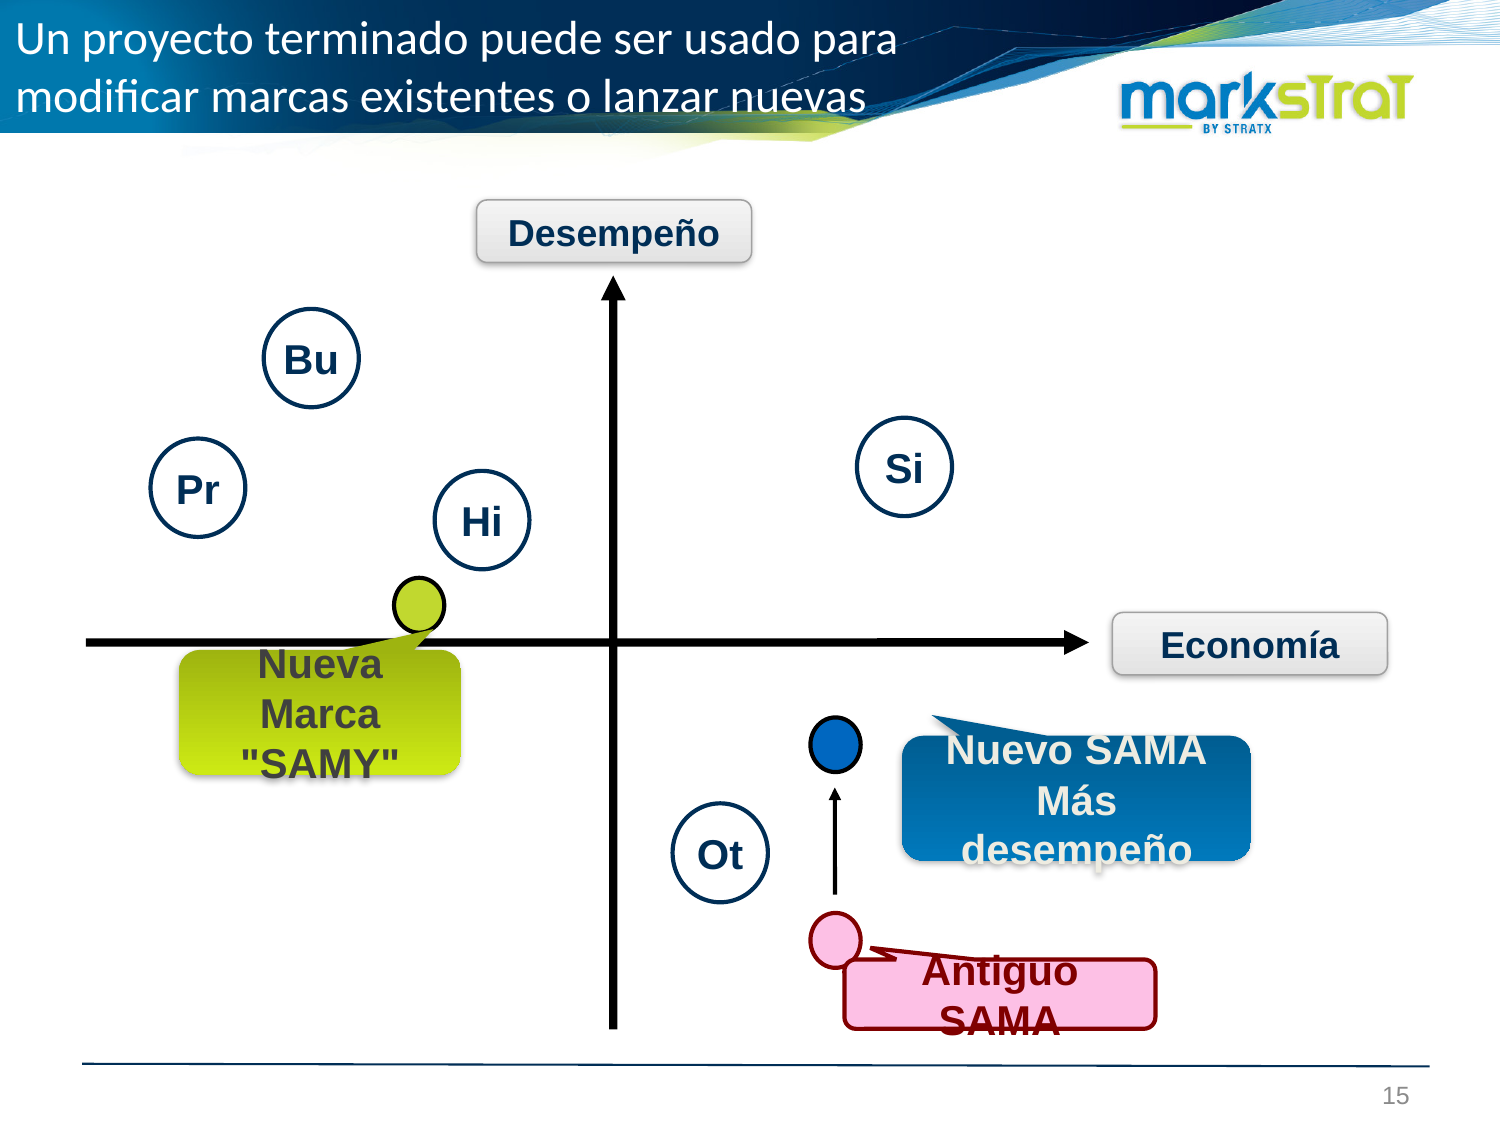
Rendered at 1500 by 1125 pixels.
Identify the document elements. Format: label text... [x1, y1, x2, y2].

text_box Desempeño [475, 199, 753, 264]
text_box Si [856, 417, 953, 517]
text_box Bu [263, 308, 359, 408]
picture [0, 0, 1500, 1125]
text_box [394, 577, 445, 632]
text_box Antiguo SAMA [844, 947, 1156, 1029]
text_box Nuevo SAMA Más desempeño [902, 714, 1252, 861]
text_box [431, 636, 1090, 649]
title Un proyecto terminado puede ser usado para modificar marcas existentes o lanzar nuevas [0, 0, 988, 129]
text_box [828, 787, 842, 895]
text_box Hi [434, 470, 530, 570]
slide_number 15 [1074, 1065, 1425, 1125]
text_box Pr [150, 438, 246, 537]
text_box Economía [1111, 611, 1389, 676]
text_box Ot [672, 803, 768, 903]
text_box Nueva Marca "SAMY" [179, 628, 462, 775]
text_box [810, 717, 861, 773]
text_box [810, 912, 861, 968]
text_box [607, 275, 620, 642]
text_box [0, 305, 1296, 1032]
